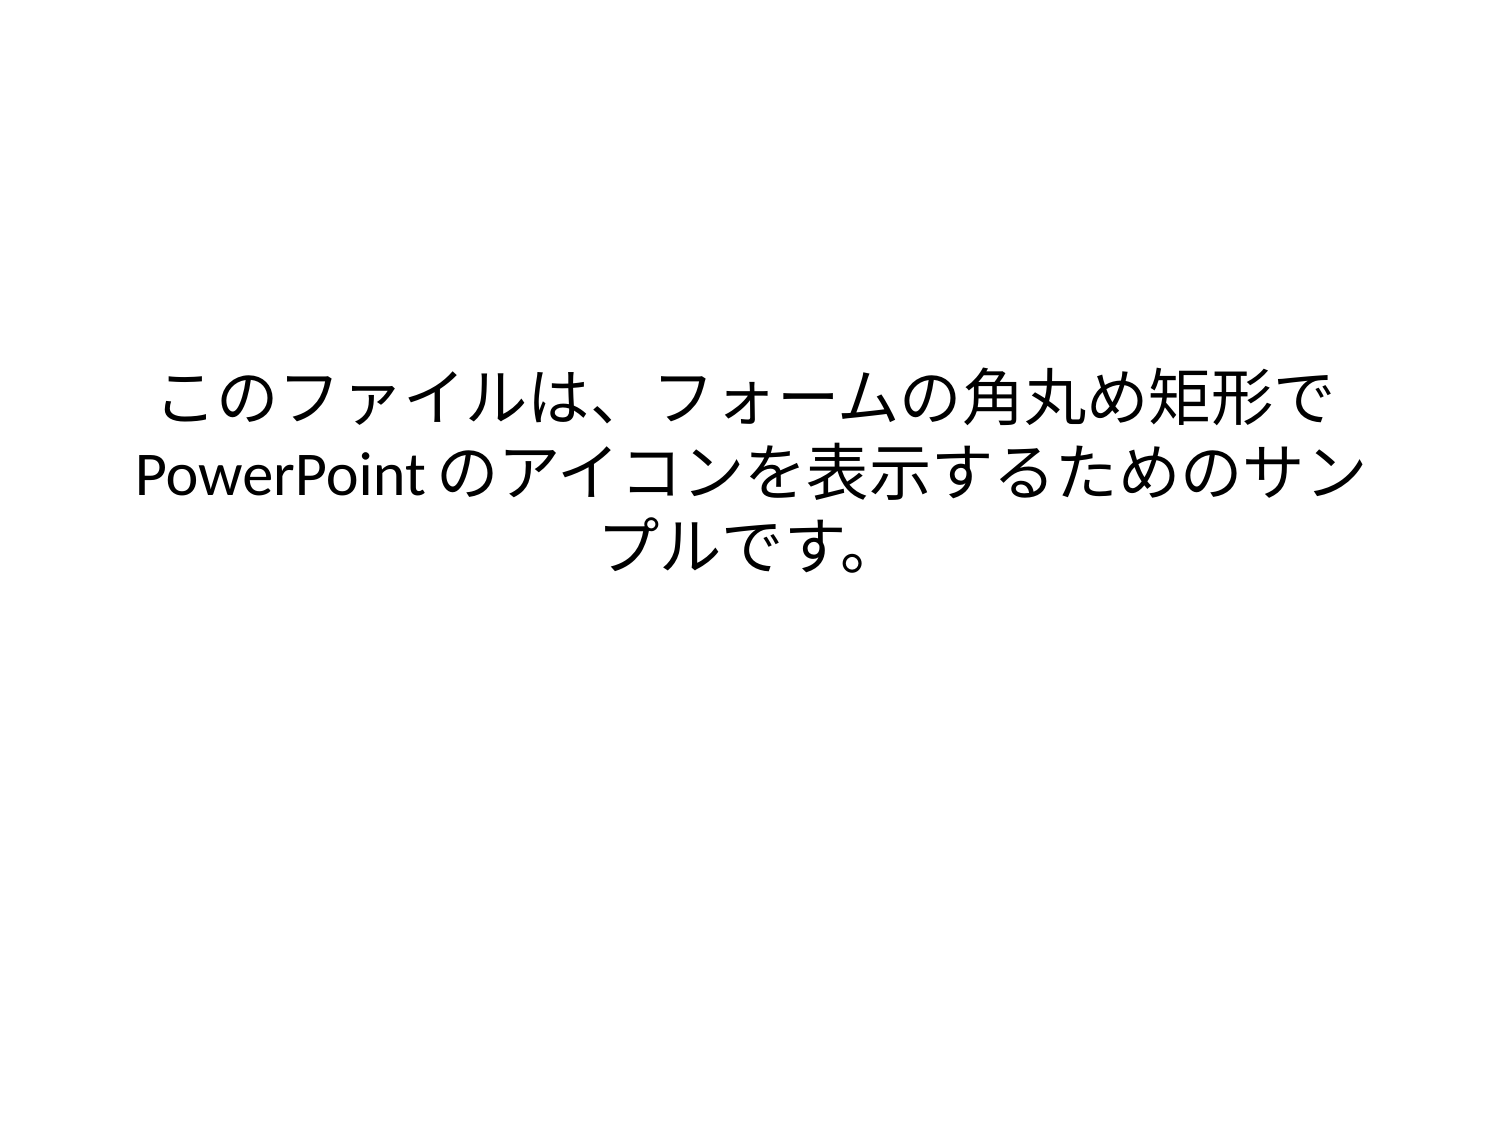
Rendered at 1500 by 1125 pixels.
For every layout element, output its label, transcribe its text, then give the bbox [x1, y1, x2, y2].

title このファイルは、フォームの角丸め矩形でPowerPointのアイコンを表示するためのサンプルです。 [112, 349, 1388, 591]
